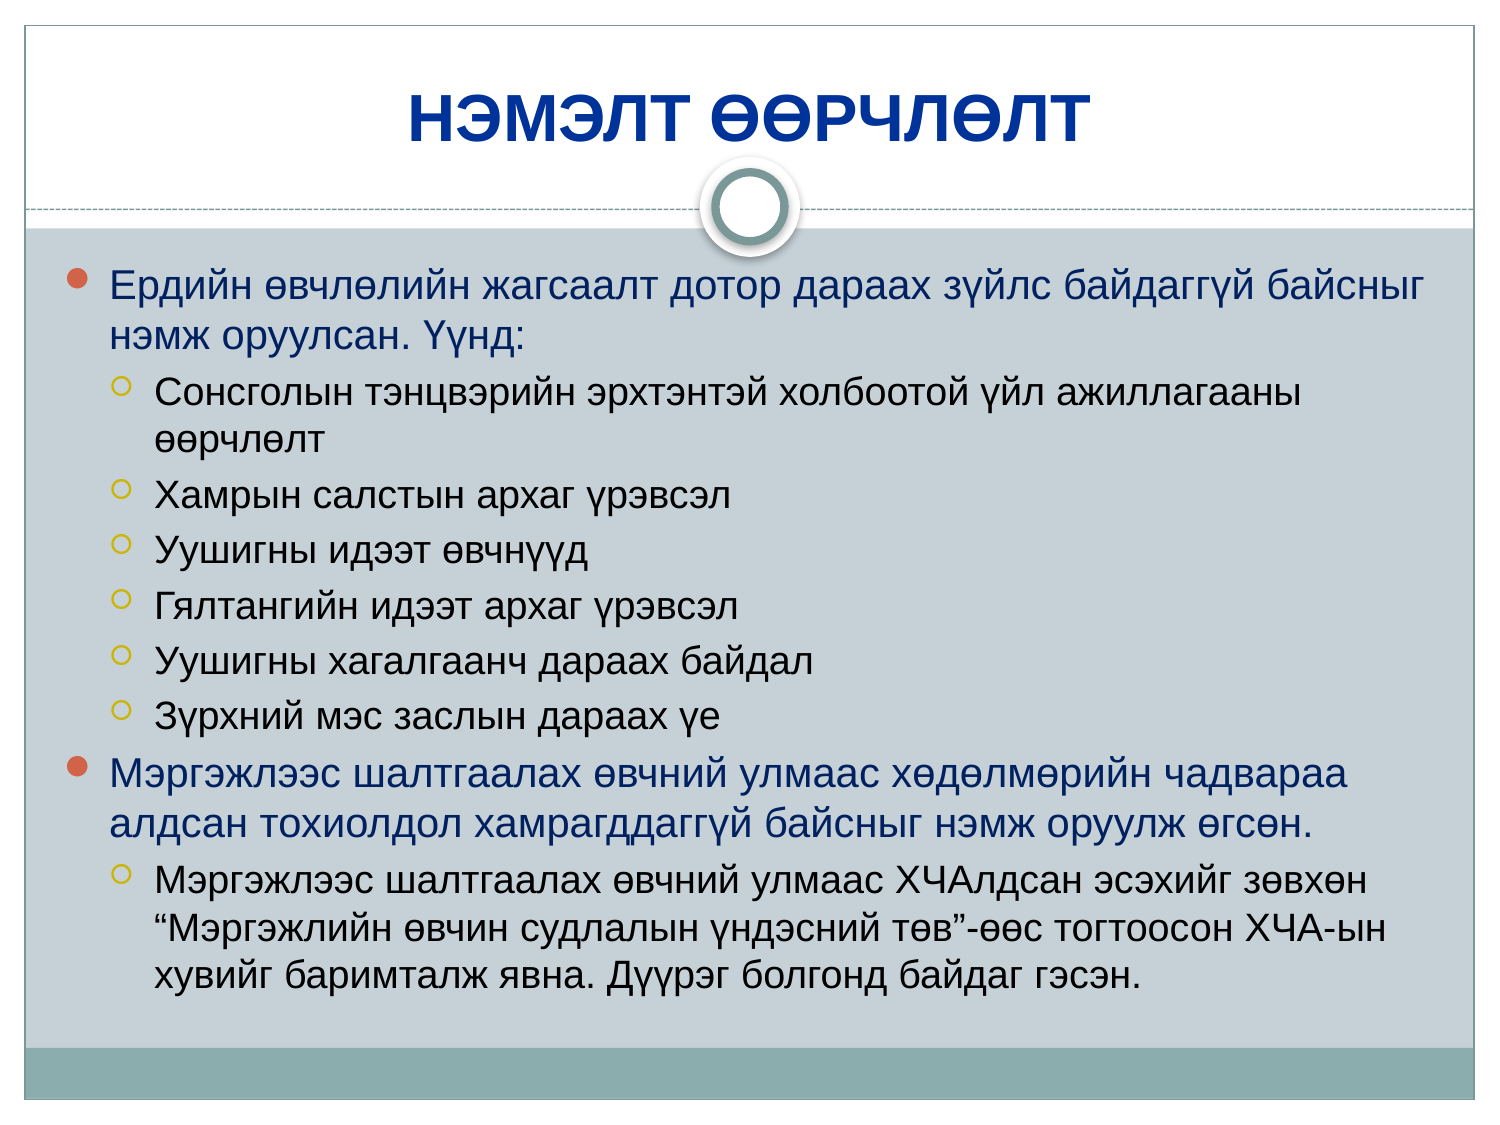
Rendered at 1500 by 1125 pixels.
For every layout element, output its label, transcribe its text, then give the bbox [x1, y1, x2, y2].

list Ердийн өвчлөлийн жагсаалт дотор дараах зүйлс байдаггүй байсныг нэмж оруулсан. Үүнд: Сонсголын тэнцвэрийн эрхтэнтэй холбоотой үйл ажиллагааны өөрчлөлт Хамрын салстын архаг үрэвсэл Уушигны идээт өвчнүүд Гялтангийн идээт архаг үрэвсэл Уушигны хагалгаанч дараах байдал Зүрхний мэс заслын дараах үе Мэргэжлээс шалтгаалах өвчний улмаас хөдөлмөрийн чадвараа алдсан тохиолдол хамрагддаггүй байсныг нэмж оруулж өгсөн. Мэргэжлээс шалтгаалах өвчний улмаас ХЧАлдсан эсэхийг зөвхөн “Мэргэжлийн өвчин судлалын үндэсний төв”-өөс тогтоосон ХЧА-ын хувийг баримталж явна. Дүүрэг болгонд байдаг гэсэн. [49, 250, 1445, 1038]
title НЭМЭЛТ ӨӨРЧЛӨЛТ [49, 37, 1450, 162]
